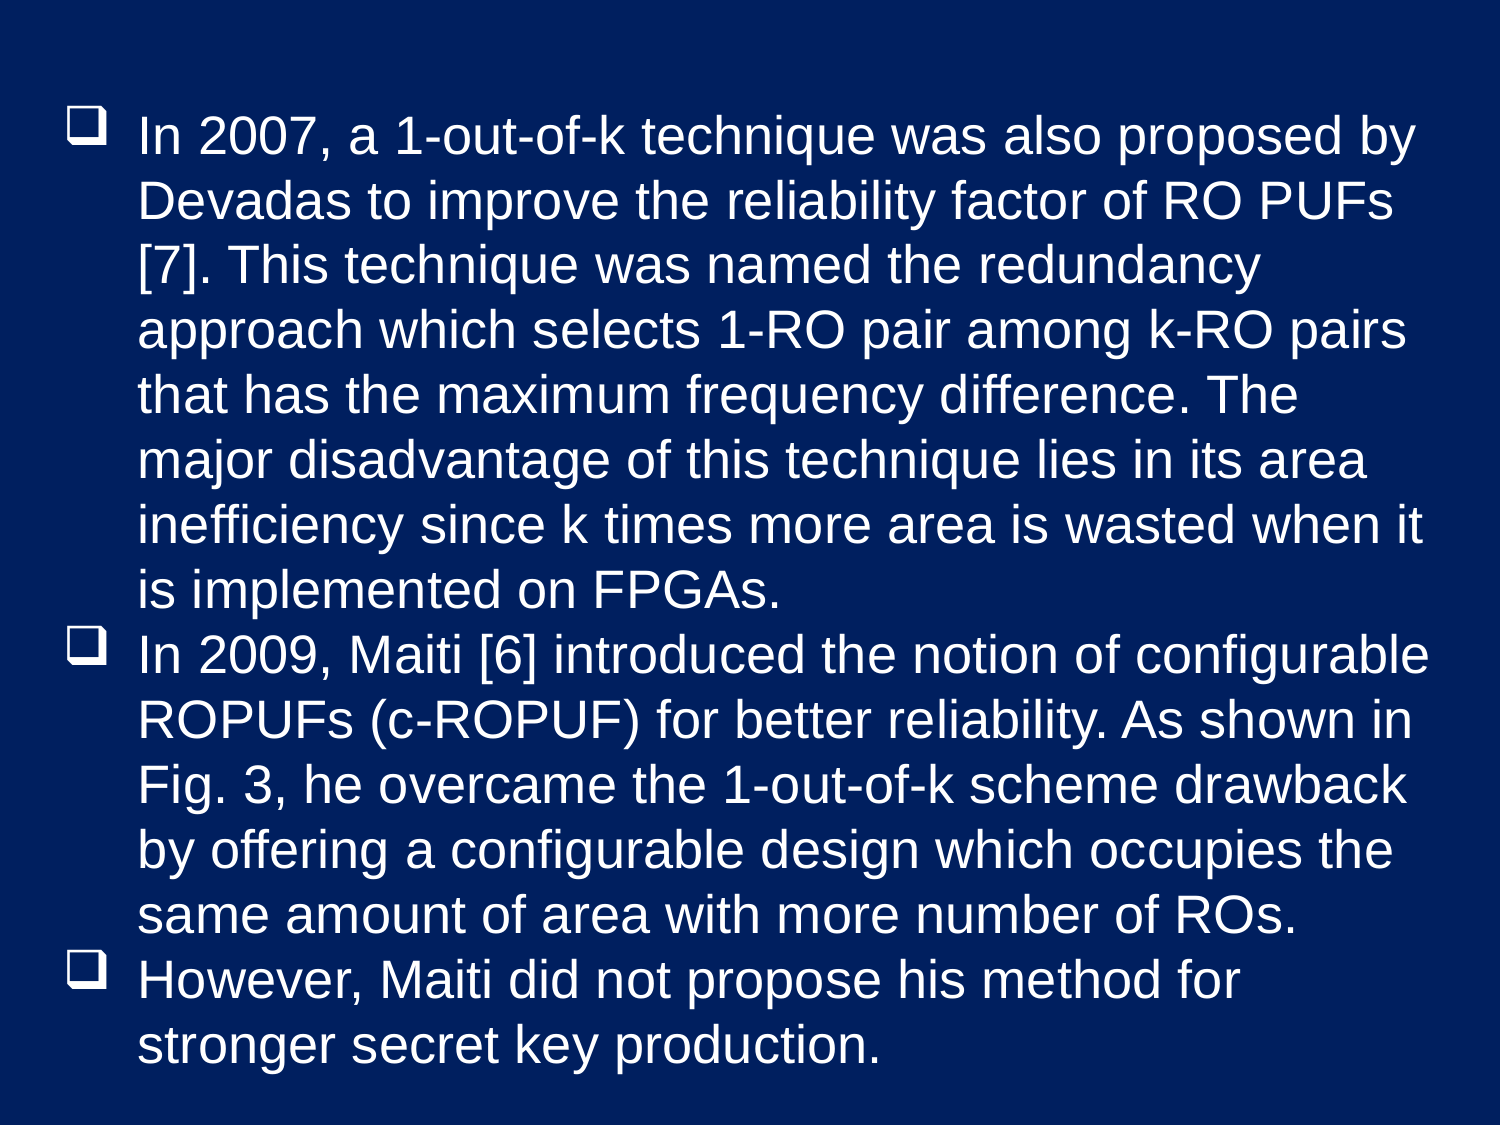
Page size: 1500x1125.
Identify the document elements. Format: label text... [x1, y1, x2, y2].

list In 2007, a 1-out-of-k technique was also proposed by Devadas to improve the reliability factor of RO PUFs [7]. This technique was named the redundancy approach which selects 1-RO pair among k-RO pairs that has the maximum frequency difference. The major disadvantage of this technique lies in its area inefficiency since k times more area is wasted when it is implemented on FPGAs. In 2009, Maiti [6] introduced the notion of configurable ROPUFs (c-ROPUF) for better reliability. As shown in Fig. 3, he overcame the 1-out-of-k scheme drawback by offering a configurable design which occupies the same amount of area with more number of ROs. However, Maiti did not propose his method for stronger secret key production. [62, 99, 1437, 1085]
